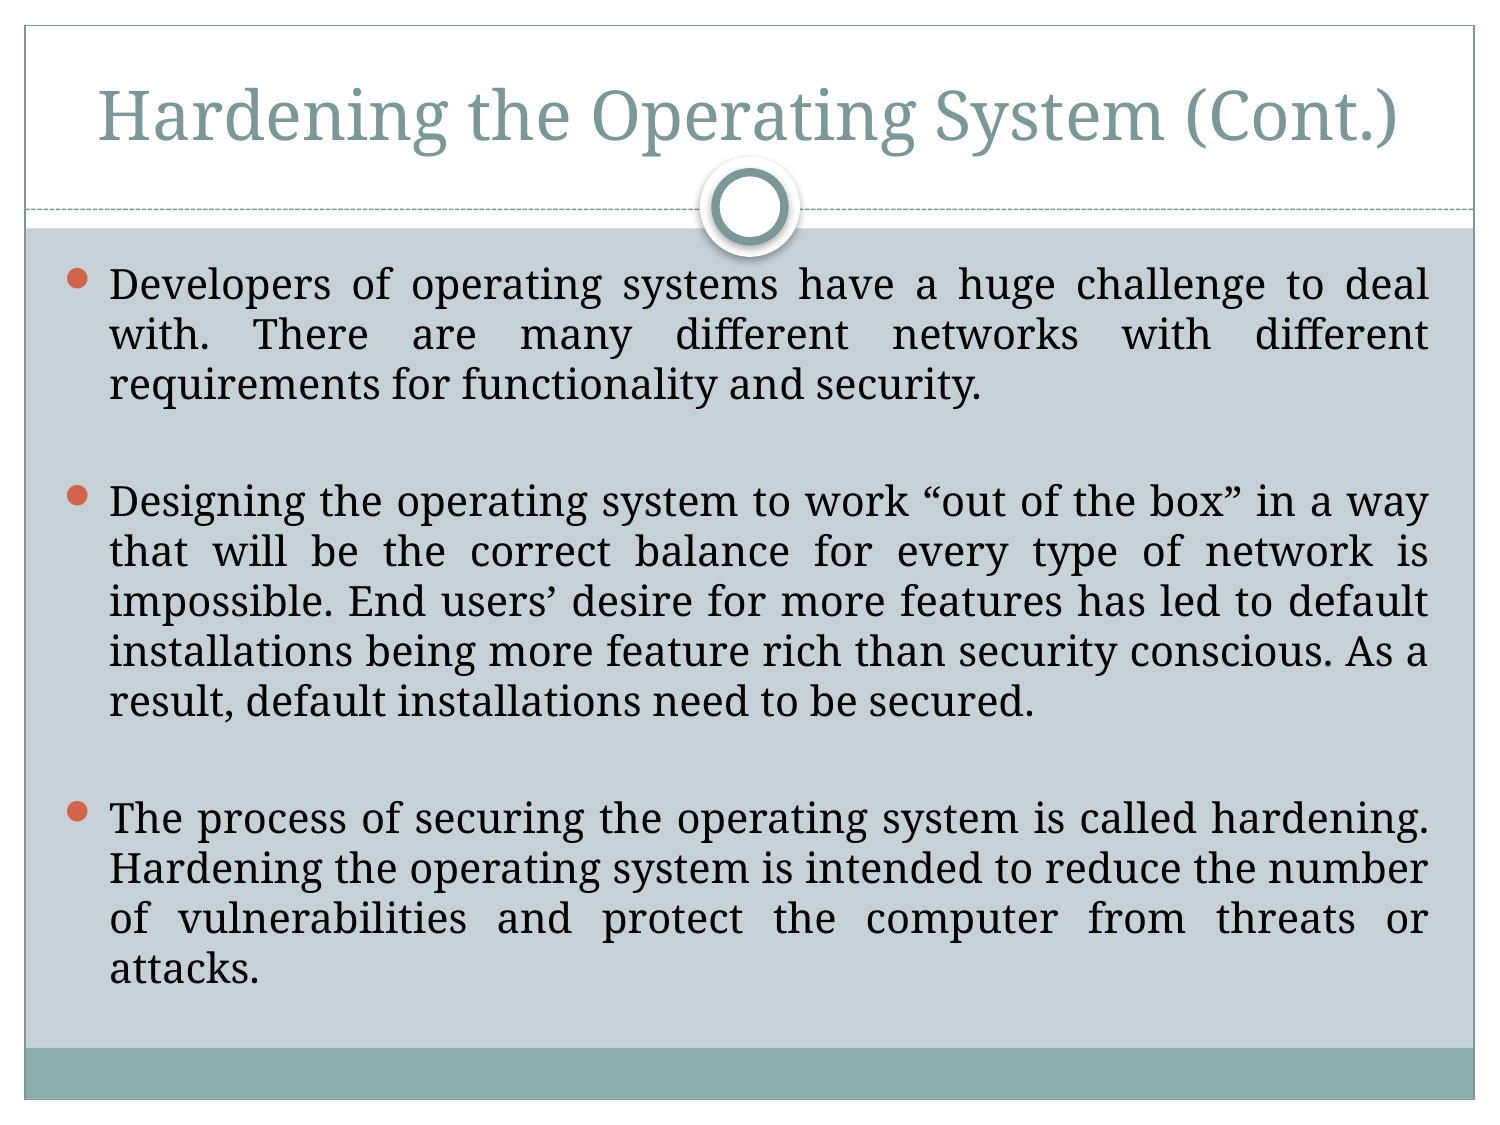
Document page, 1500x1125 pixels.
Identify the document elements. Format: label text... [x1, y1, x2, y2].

title Hardening the Operating System (Cont.) [49, 37, 1450, 162]
list Developers of operating systems have a huge challenge to deal with. There are many different networks with different requirements for functionality and security. Designing the operating system to work “out of the box” in a way that will be the correct balance for every type of network is impossible. End users’ desire for more features has led to default installations being more feature rich than security conscious. As a result, default installations need to be secured. The process of securing the operating system is called hardening. Hardening the operating system is intended to reduce the number of vulnerabilities and protect the computer from threats or attacks. [49, 250, 1445, 1001]
